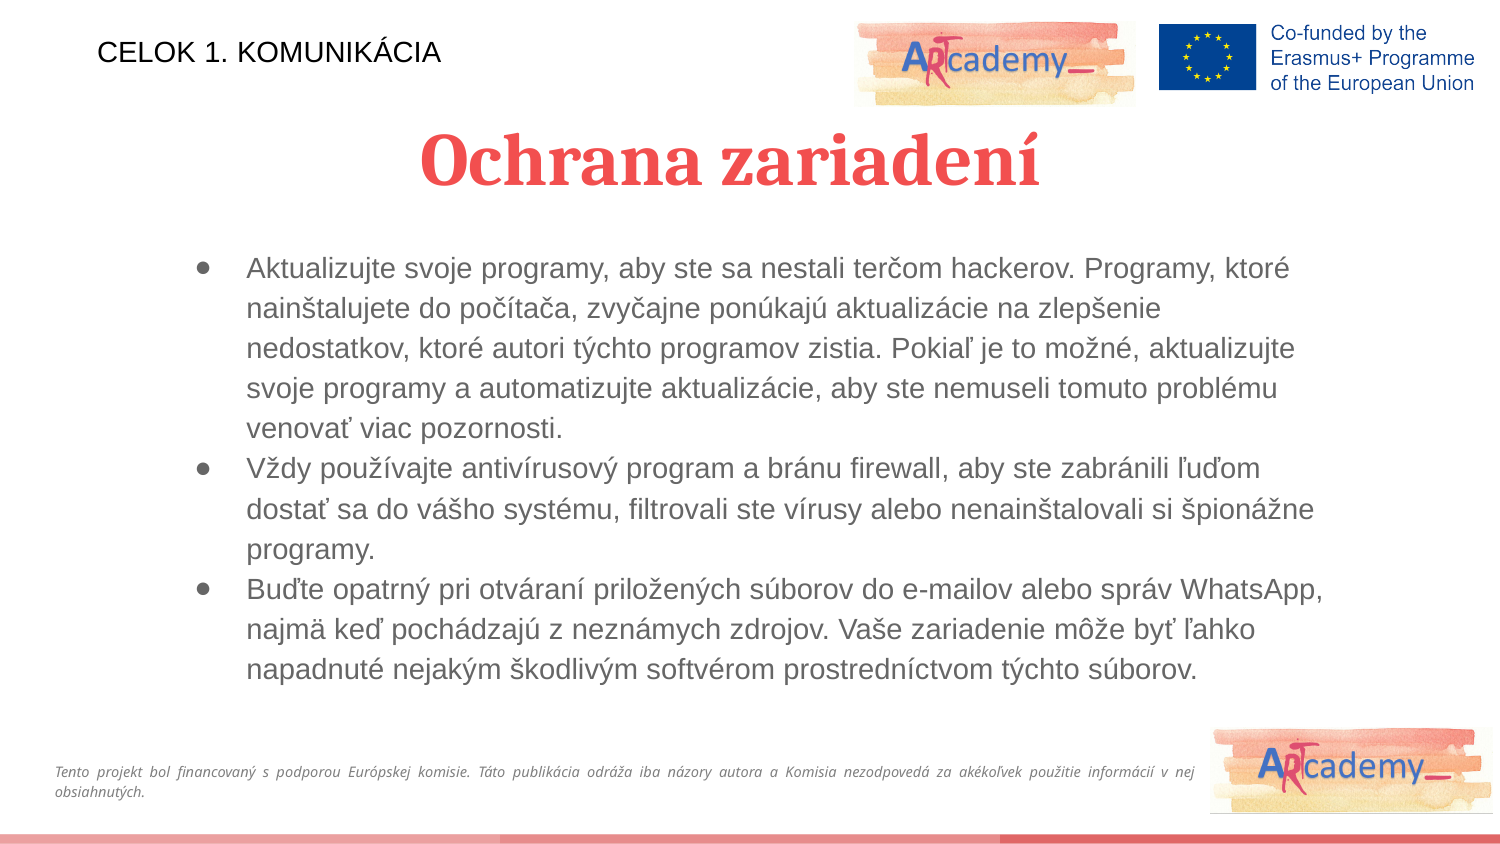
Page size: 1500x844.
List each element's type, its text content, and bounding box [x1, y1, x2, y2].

text_box Tento projekt bol financovaný s podporou Európskej komisie. Táto publikácia odráža iba názory autora a Komisia nezodpovedá za akékoľvek použitie informácií v nej obsiahnutých. [39, 754, 1205, 799]
picture [854, 2, 1137, 138]
picture [1210, 709, 1493, 844]
list Aktualizujte svoje programy, aby ste sa nestali terčom hackerov. Programy, ktoré nainštalujete do počítača, zvyčajne ponúkajú aktualizácie na zlepšenie nedostatkov, ktoré autori týchto programov zistia. Pokiaľ je to možné, aktualizujte svoje programy a automatizujte aktualizácie, aby ste nemuseli tomuto problému venovať viac pozornosti. Vždy používajte antivírusový program a bránu firewall, aby ste zabránili ľuďom dostať sa do vášho systému, filtrovali ste vírusy alebo nenainštalovali si špionážne programy. Buďte opatrný pri otváraní priložených súborov do e-mailov alebo správ WhatsApp, najmä keď pochádzajú z neznámych zdrojov. Vaše zariadenie môže byť ľahko napadnuté nejakým škodlivým softvérom prostredníctvom týchto súborov. [156, 228, 1344, 628]
text_box CELOK 1. KOMUNIKÁCIA [82, 26, 562, 76]
title Ochrana zariadení [145, 8, 1317, 216]
picture [1158, 24, 1474, 94]
